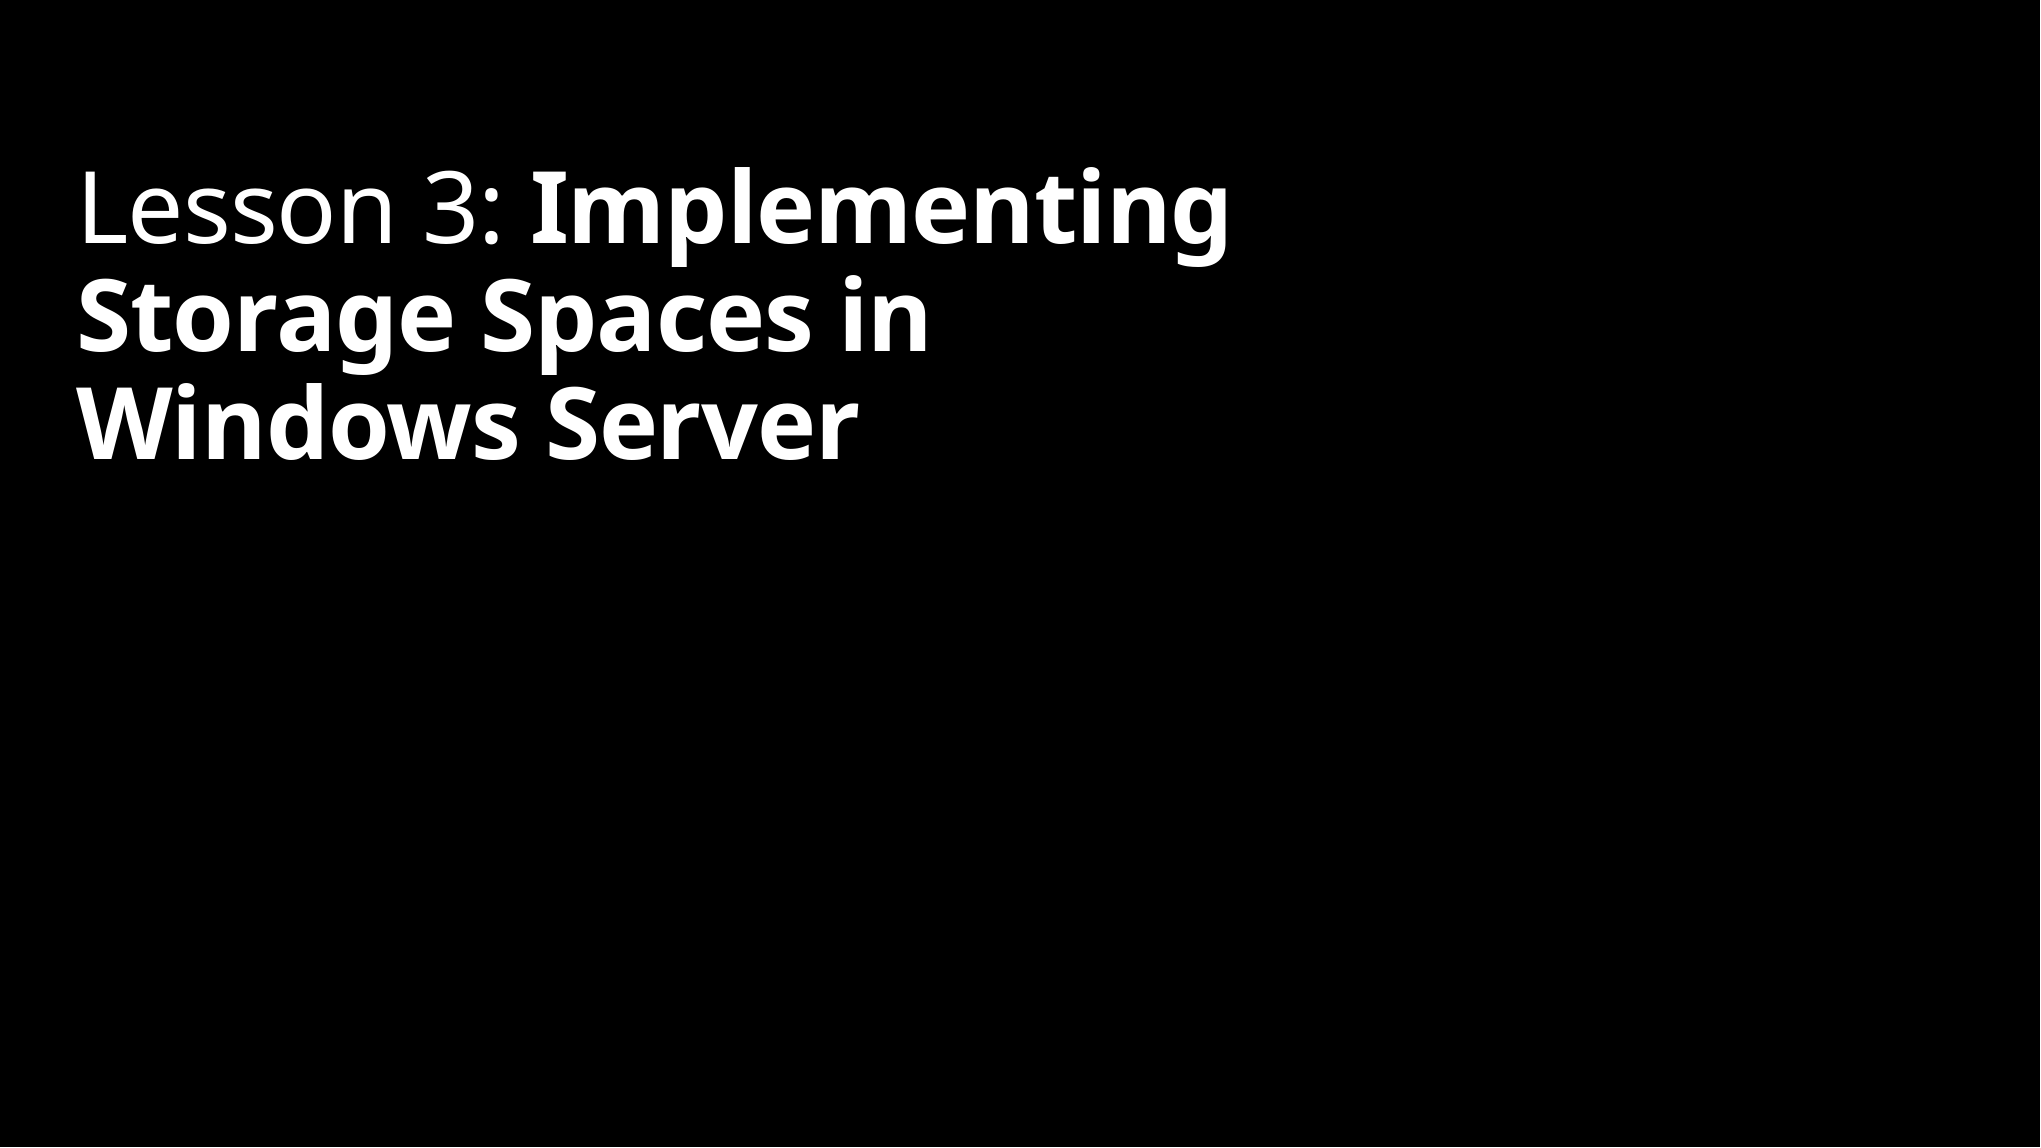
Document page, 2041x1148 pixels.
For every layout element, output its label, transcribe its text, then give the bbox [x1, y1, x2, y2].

title Lesson 3: Implementing Storage Spaces in Windows Server [76, 157, 1324, 753]
